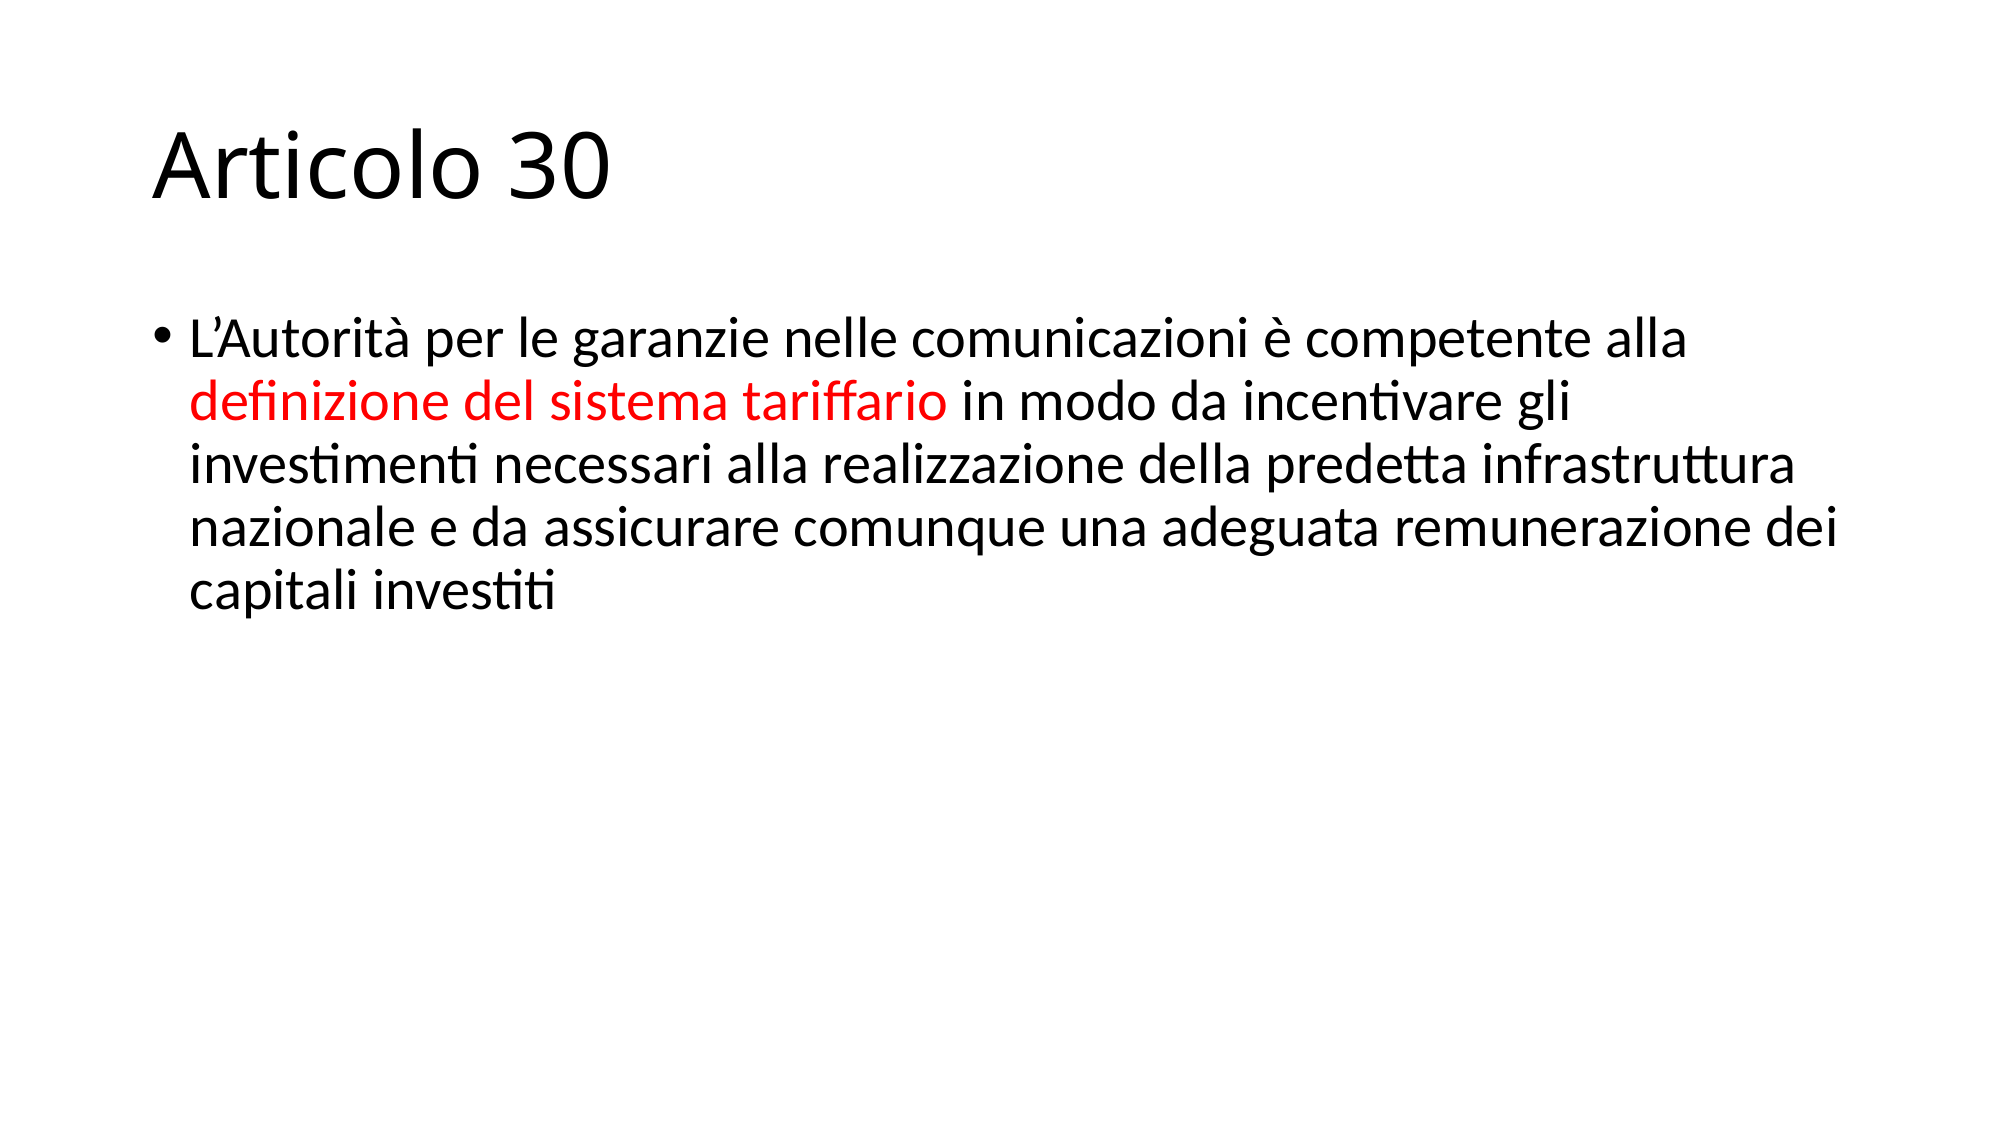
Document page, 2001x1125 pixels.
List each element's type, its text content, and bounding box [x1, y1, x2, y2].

title Articolo 30 [137, 59, 1863, 278]
list L’Autorità per le garanzie nelle comunicazioni è competente alla definizione del sistema tariffario in modo da incentivare gli investimenti necessari alla realizzazione della predetta infrastruttura nazionale e da assicurare comunque una adeguata remunerazione dei capitali investiti [137, 299, 1863, 1014]
